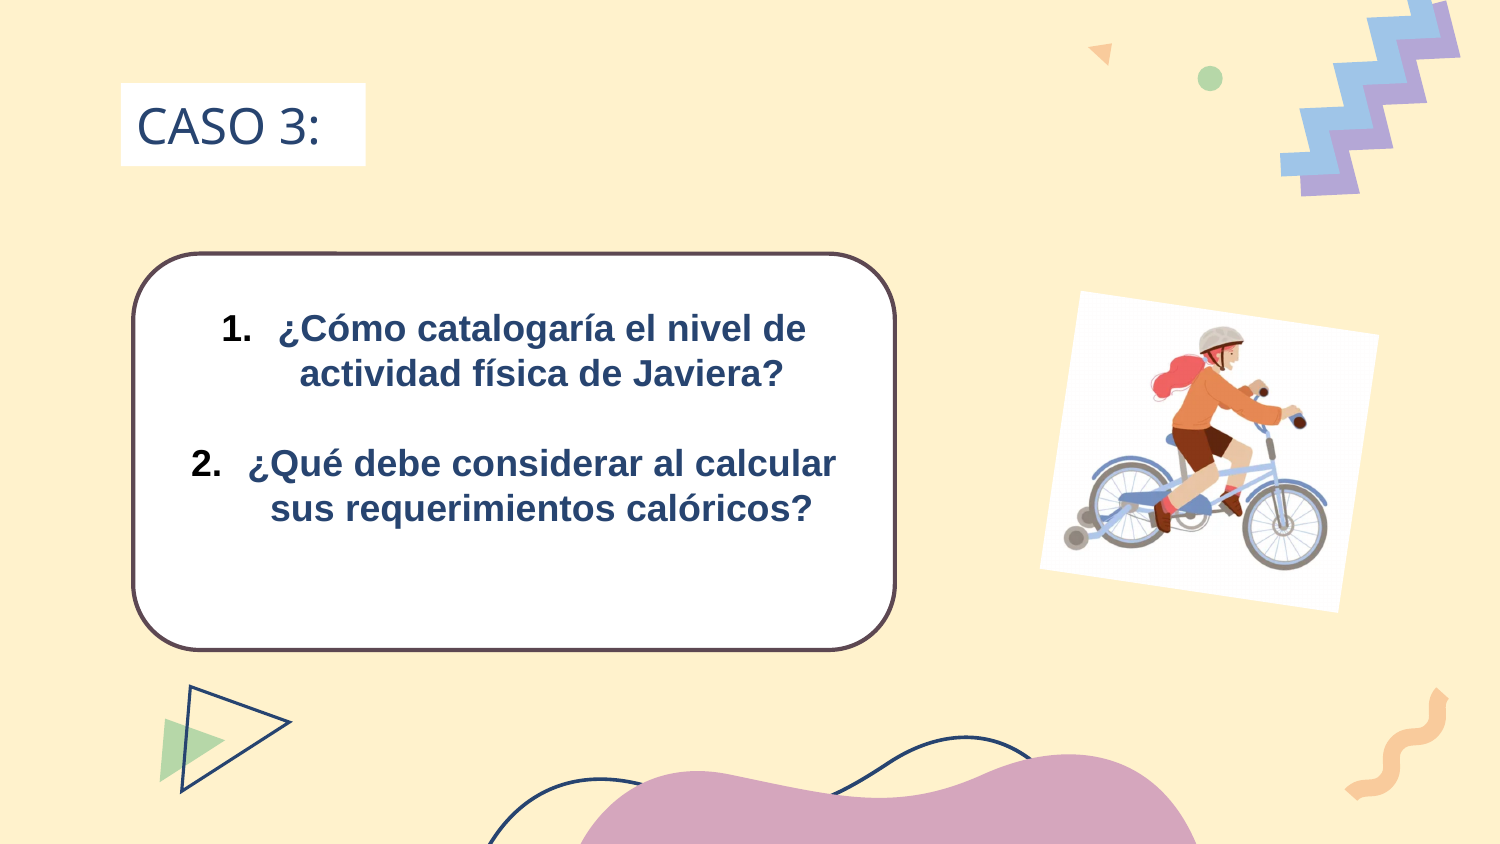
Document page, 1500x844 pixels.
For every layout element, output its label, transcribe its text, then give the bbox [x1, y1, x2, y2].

title CASO 3: [120, 83, 366, 167]
text_box ¿Cómo catalogaría el nivel de actividad física de Javiera? ¿Qué debe considerar al calcular sus requerimientos calóricos? [131, 251, 897, 653]
picture [1039, 290, 1380, 613]
